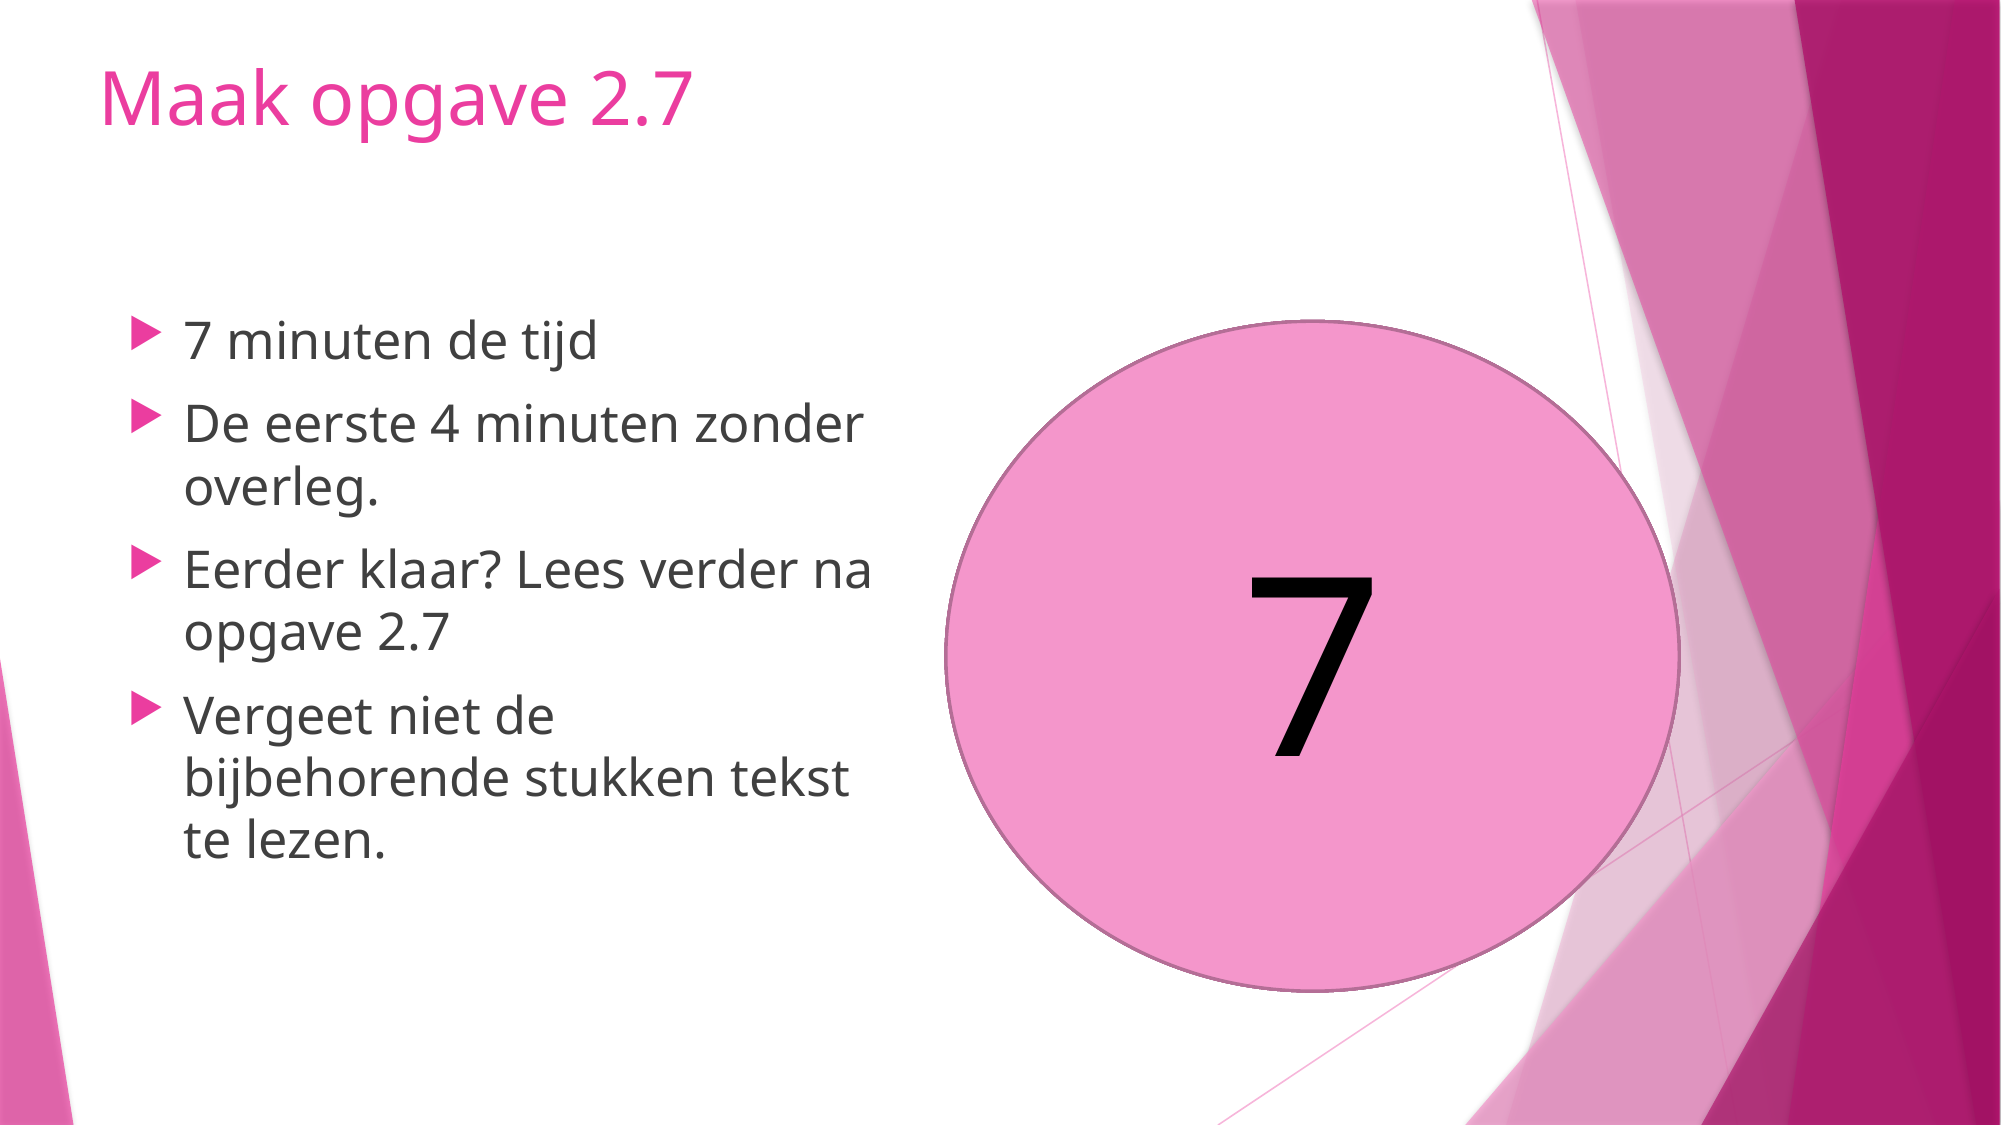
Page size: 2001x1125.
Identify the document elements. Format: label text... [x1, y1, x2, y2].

text_box 7 [944, 319, 1681, 993]
list 7 minuten de tijd De eerste 4 minuten zonder overleg. Eerder klaar? Lees verder na opgave 2.7 Vergeet niet de bijbehorende stukken tekst te lezen. [112, 299, 896, 992]
title Maak opgave 2.7 [83, 42, 1494, 260]
